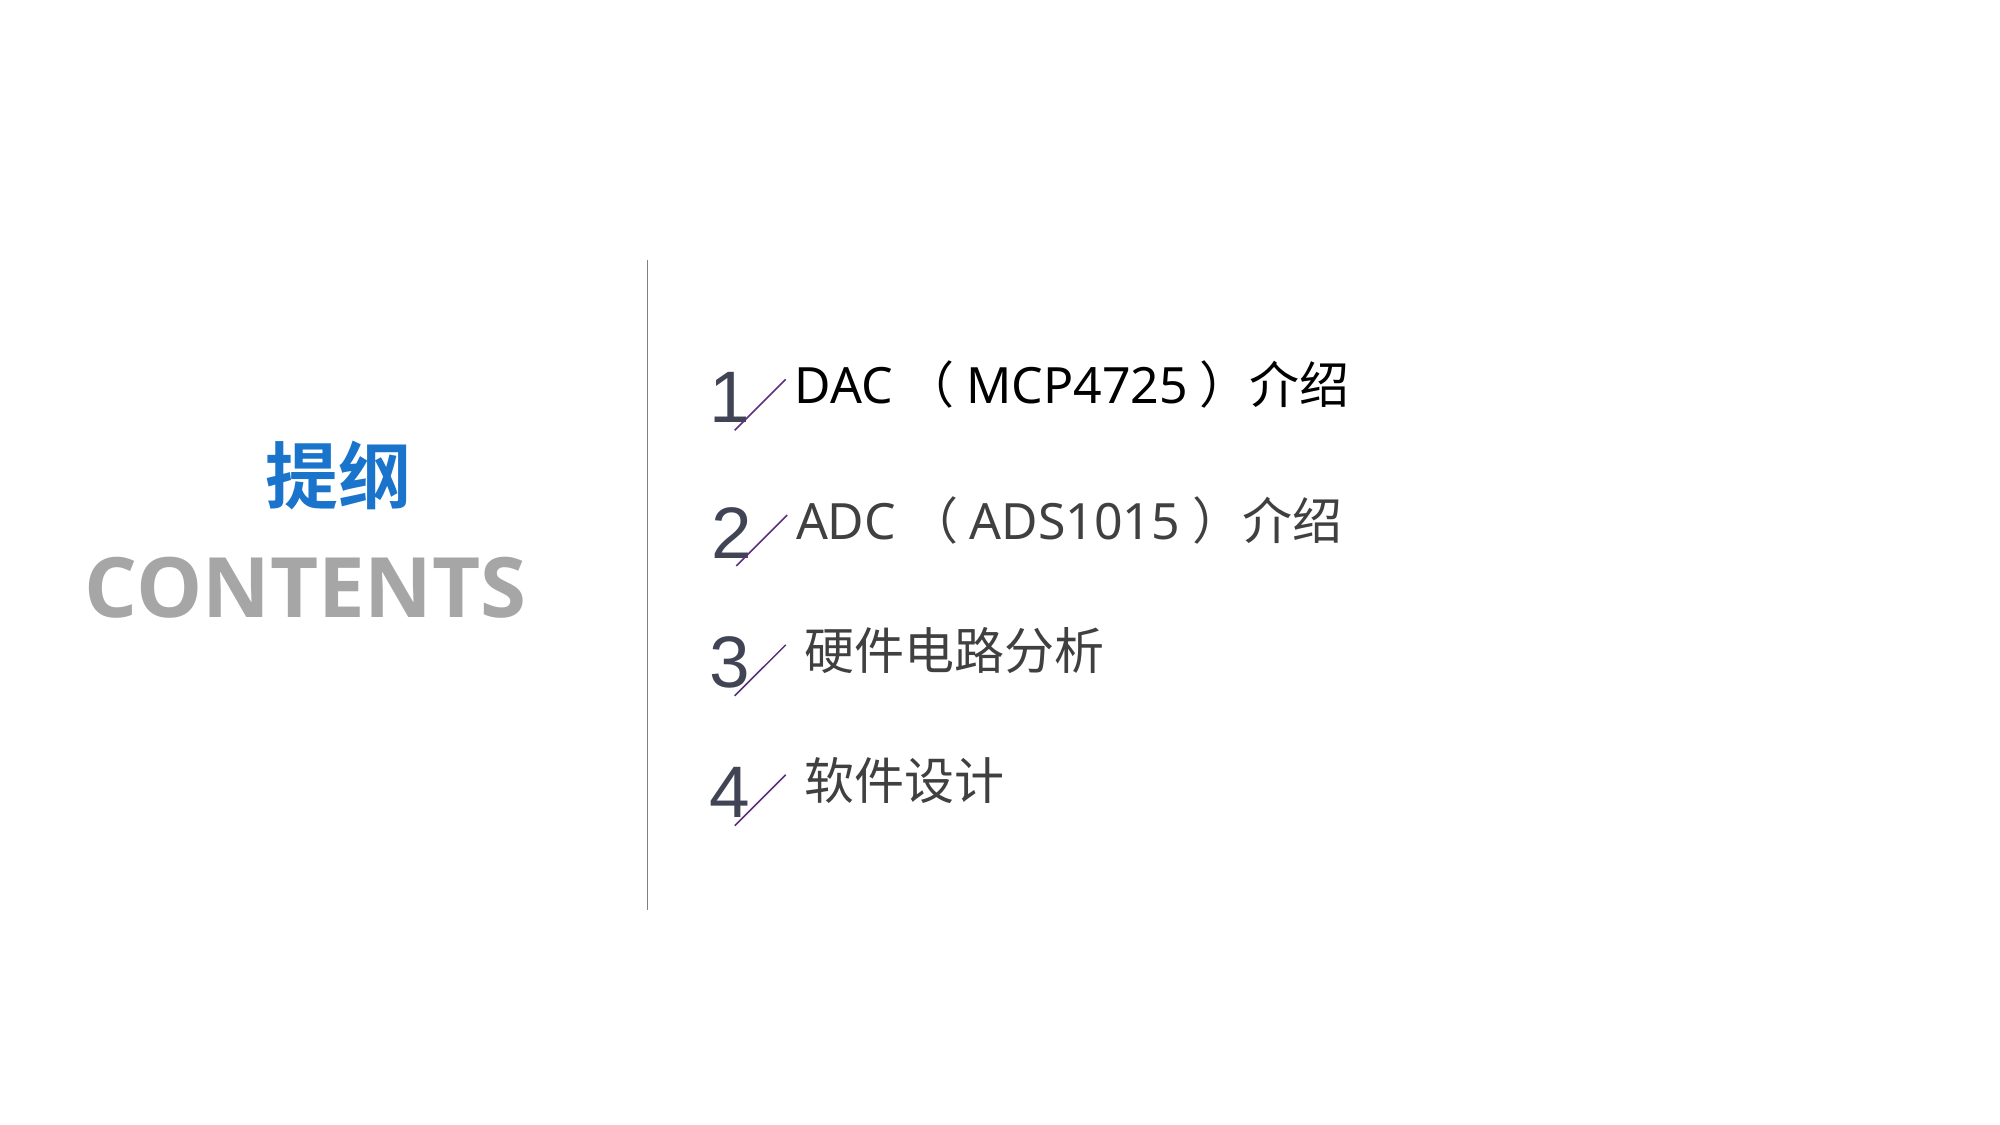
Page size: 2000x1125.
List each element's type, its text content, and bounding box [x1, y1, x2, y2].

text_box CONTENTS [66, 524, 584, 644]
text_box DAC（MCP4725）介绍 [789, 344, 1369, 424]
text_box 软件设计 [789, 739, 1024, 819]
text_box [694, 607, 786, 712]
text_box 提纲 [246, 420, 431, 528]
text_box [694, 737, 786, 842]
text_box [695, 477, 788, 582]
text_box ADC（ADS1015）介绍 [791, 479, 1361, 559]
text_box 硬件电路分析 [788, 609, 1124, 689]
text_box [694, 341, 786, 446]
